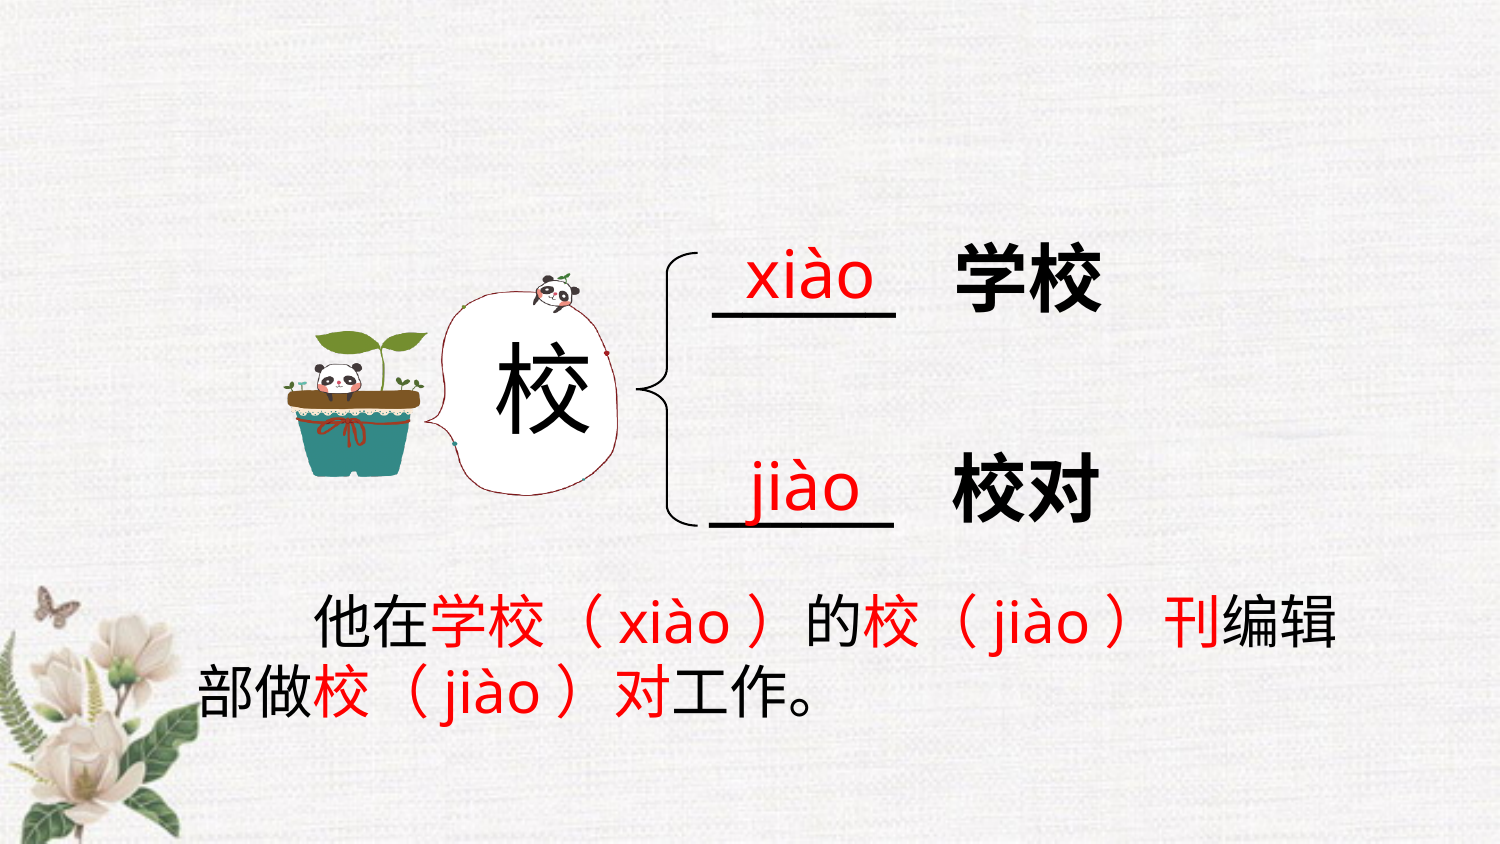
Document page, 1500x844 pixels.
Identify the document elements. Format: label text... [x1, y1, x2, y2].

text_box ______ 校对 [694, 433, 1298, 539]
text_box xiào [730, 224, 1020, 320]
text_box [635, 251, 698, 527]
text_box 他在学校（xiào）的校（jiào）刊编辑部做校（jiào）对工作。 [181, 578, 1405, 733]
picture [0, 0, 1500, 844]
text_box ______ 学校 [697, 224, 1300, 330]
text_box jiào [734, 436, 877, 532]
